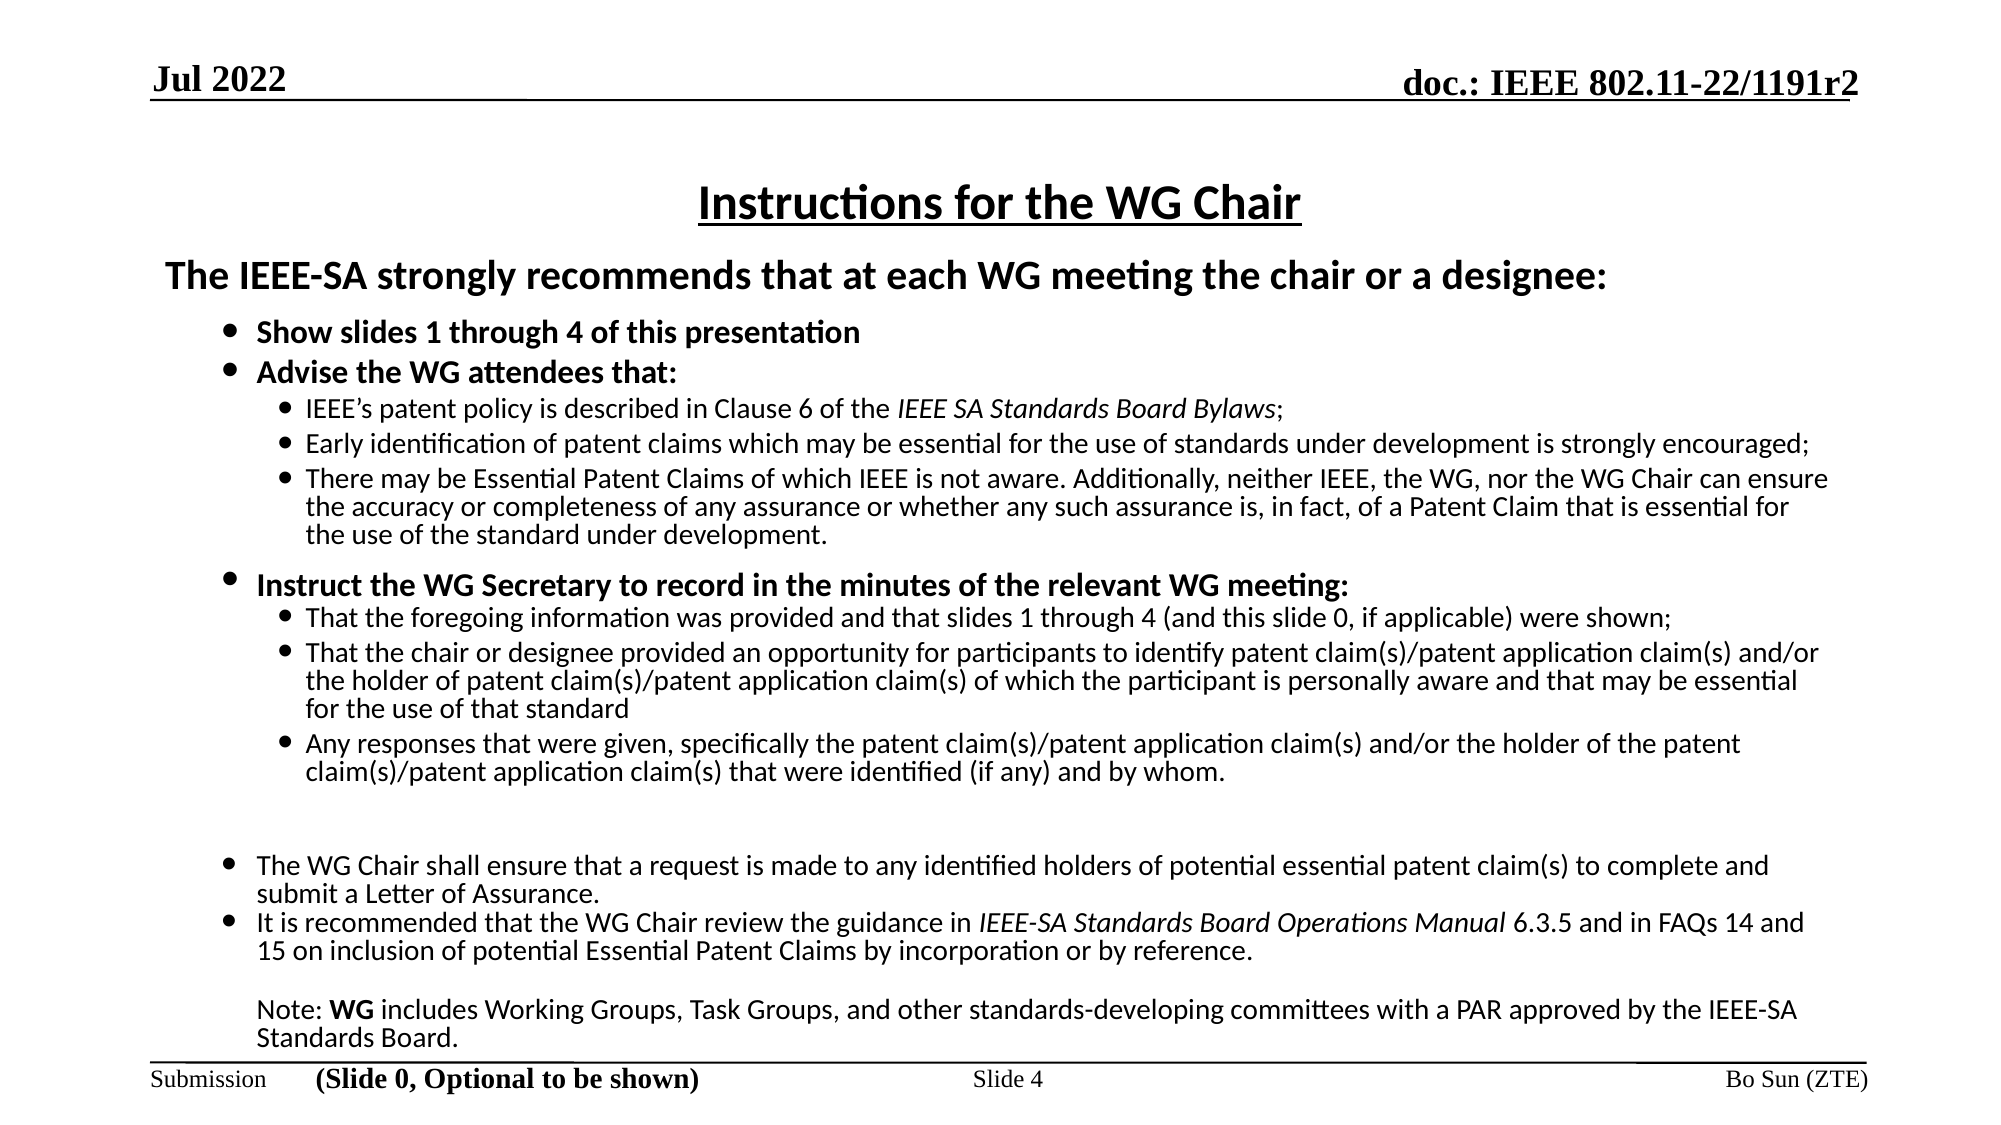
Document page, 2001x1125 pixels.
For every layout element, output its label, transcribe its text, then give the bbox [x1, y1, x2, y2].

list The IEEE-SA strongly recommends that at each WG meeting the chair or a designee: Show slides 1 through 4 of this presentation Advise the WG attendees that: IEEE’s patent policy is described in Clause 6 of the IEEE SA Standards Board Bylaws; Early identification of patent claims which may be essential for the use of standards under development is strongly encouraged; There may be Essential Patent Claims of which IEEE is not aware. Additionally, neither IEEE, the WG, nor the WG Chair can ensure the accuracy or completeness of any assurance or whether any such assurance is, in fact, of a Patent Claim that is essential for the use of the standard under development. Instruct the WG Secretary to record in the minutes of the relevant WG meeting: That the foregoing information was provided and that slides 1 through 4 (and this slide 0, if applicable) were shown; That the chair or designee provided an opportunity for participants to identify patent claim(s)/patent application claim(s) and/or the holder of patent claim(s)/patent application claim(s) of which the participant is personally aware and that may be essential for the use of that standard Any responses that were given, specifically the patent claim(s)/patent application claim(s) and/or the holder of the patent claim(s)/patent application claim(s) that were identified (if any) and by whom. The WG Chair shall ensure that a request is made to any identified holders of potential essential patent claim(s) to complete and submit a Letter of Assurance. It is recommended that the WG Chair review the guidance in IEEE-SA Standards Board Operations Manual 6.3.5 and in FAQs 14 and 15 on inclusion of potential Essential Patent Claims by incorporation or by reference. Note: WG includes Working Groups, Task Groups, and other standards-developing committees with a PAR approved by the IEEE-SA Standards Board. [149, 249, 1850, 925]
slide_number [152, 54, 563, 100]
footer Bo Sun (ZTE) [1171, 1061, 1869, 1093]
slide_number Slide 4 [949, 1061, 1067, 1123]
text_box (Slide 0, Optional to be shown) [300, 1052, 715, 1102]
title Instructions for the WG Chair [149, 112, 1850, 249]
